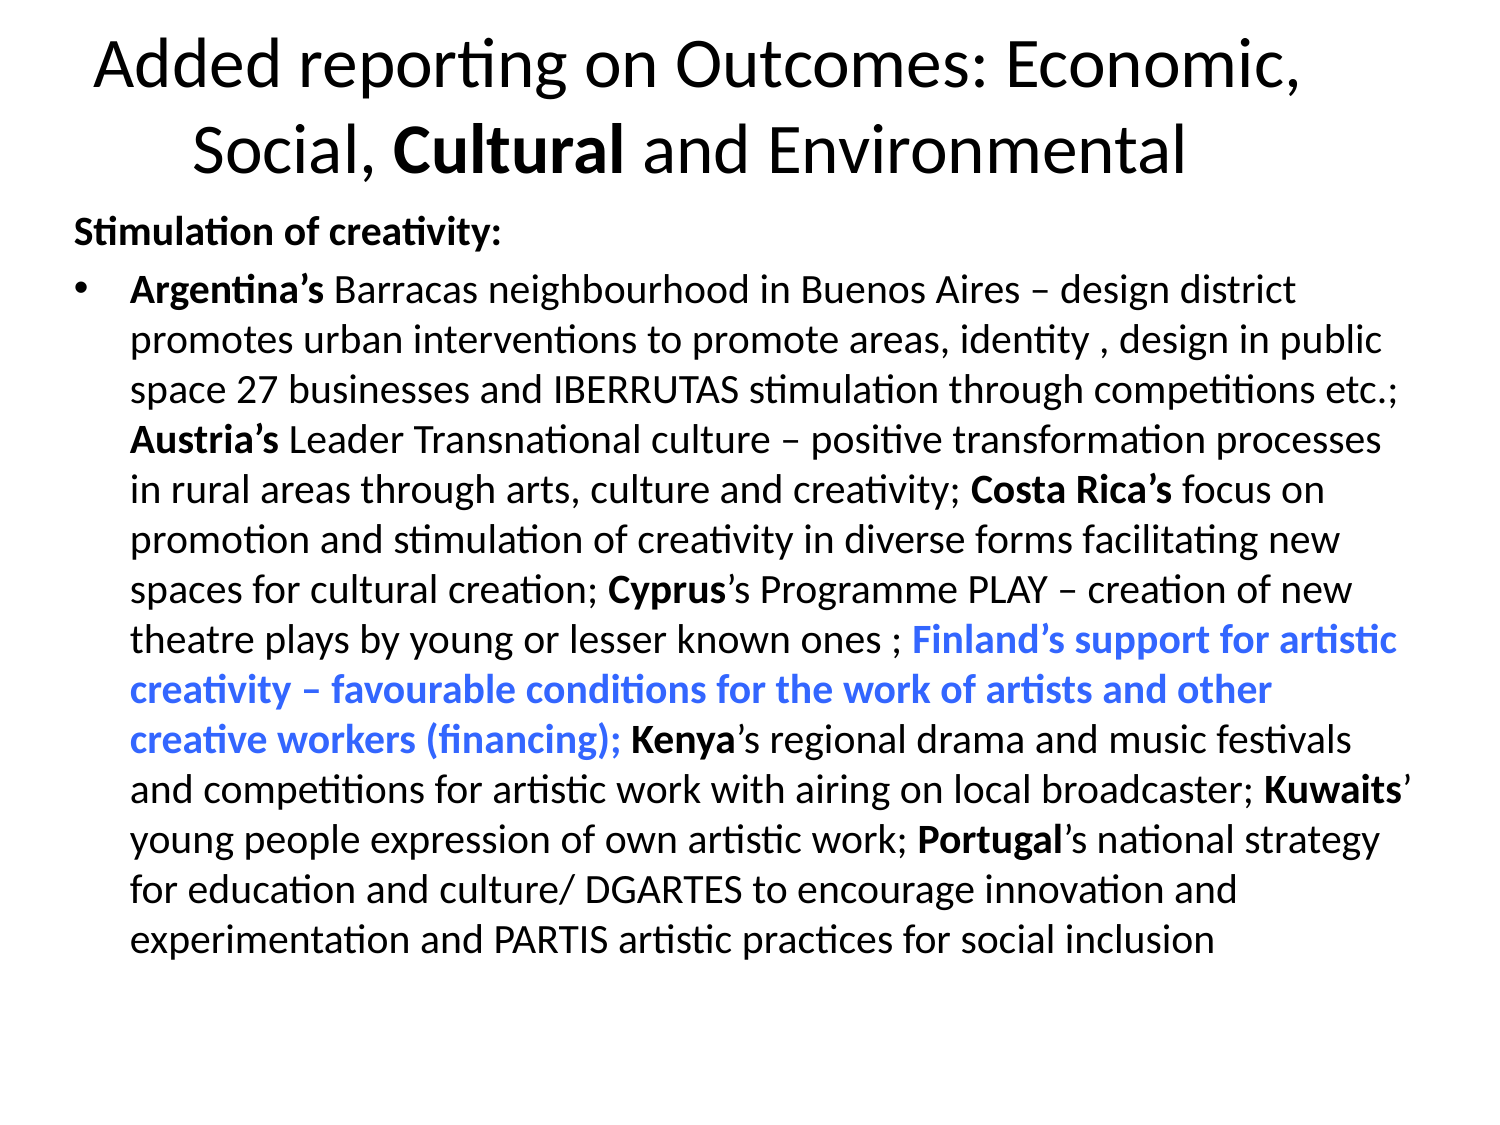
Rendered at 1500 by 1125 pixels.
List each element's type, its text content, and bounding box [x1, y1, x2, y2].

list Stimulation of creativity: Argentina’s Barracas neighbourhood in Buenos Aires – design district promotes urban interventions to promote areas, identity , design in public space 27 businesses and IBERRUTAS stimulation through competitions etc.; Austria’s Leader Transnational culture – positive transformation processes in rural areas through arts, culture and creativity; Costa Rica’s focus on promotion and stimulation of creativity in diverse forms facilitating new spaces for cultural creation; Cyprus’s Programme PLAY – creation of new theatre plays by young or lesser known ones ; Finland’s support for artistic creativity – favourable conditions for the work of artists and other creative workers (financing); Kenya’s regional drama and music festivals and competitions for artistic work with airing on local broadcaster; Kuwaits’ young people expression of own artistic work; Portugal’s national strategy for education and culture/ DGARTES to encourage innovation and experimentation and PARTIS artistic practices for social inclusion [58, 195, 1429, 1000]
title Added reporting on Outcomes: Economic, Social, Cultural and Environmental [20, 8, 1377, 196]
